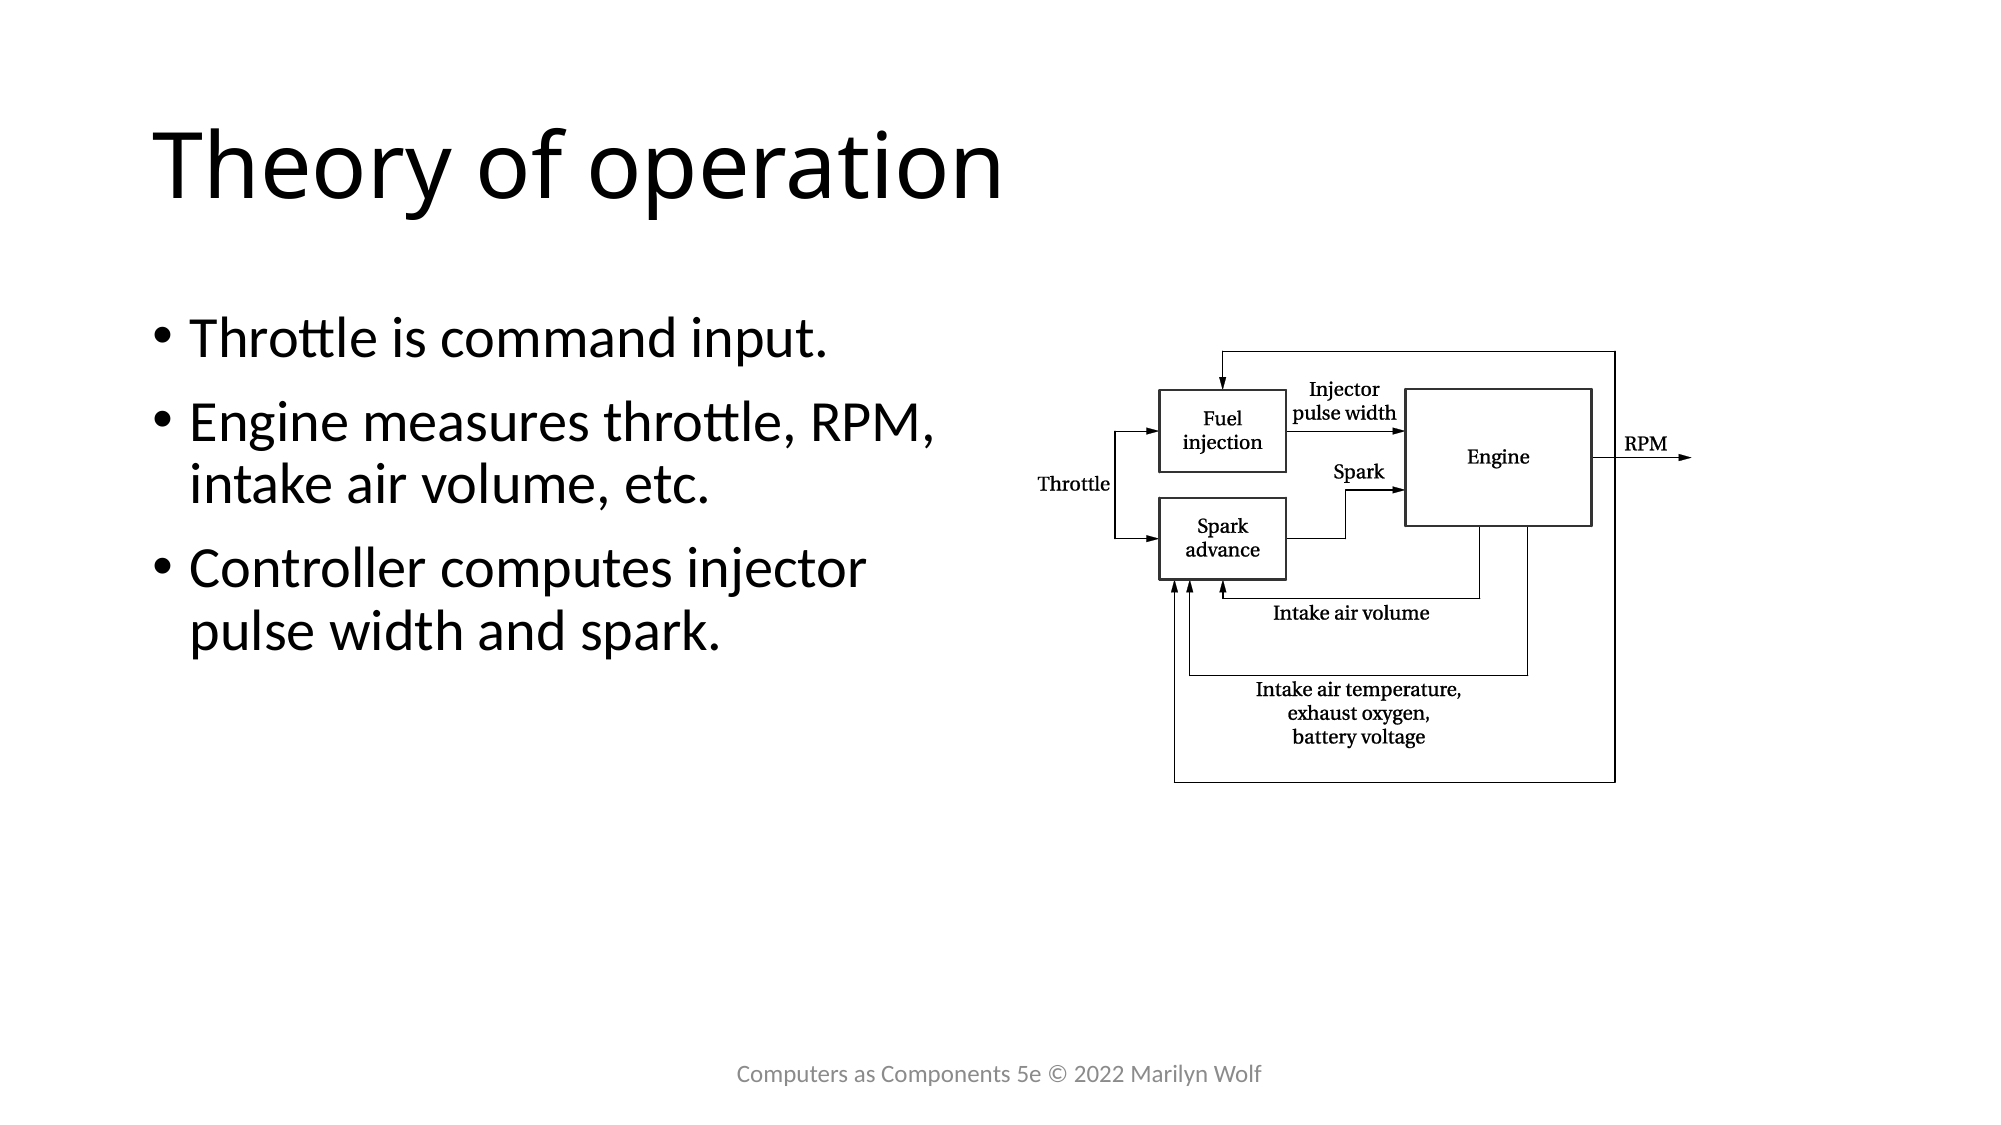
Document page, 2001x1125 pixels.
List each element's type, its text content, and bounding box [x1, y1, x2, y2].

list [1037, 349, 1692, 783]
footer Computers as Components 5e © 2022 Marilyn Wolf [662, 1042, 1338, 1103]
title Theory of operation [137, 59, 1863, 278]
list Throttle is command input. Engine measures throttle, RPM, intake air volume, etc. Controller computes injector pulse width and spark. [137, 299, 988, 1014]
